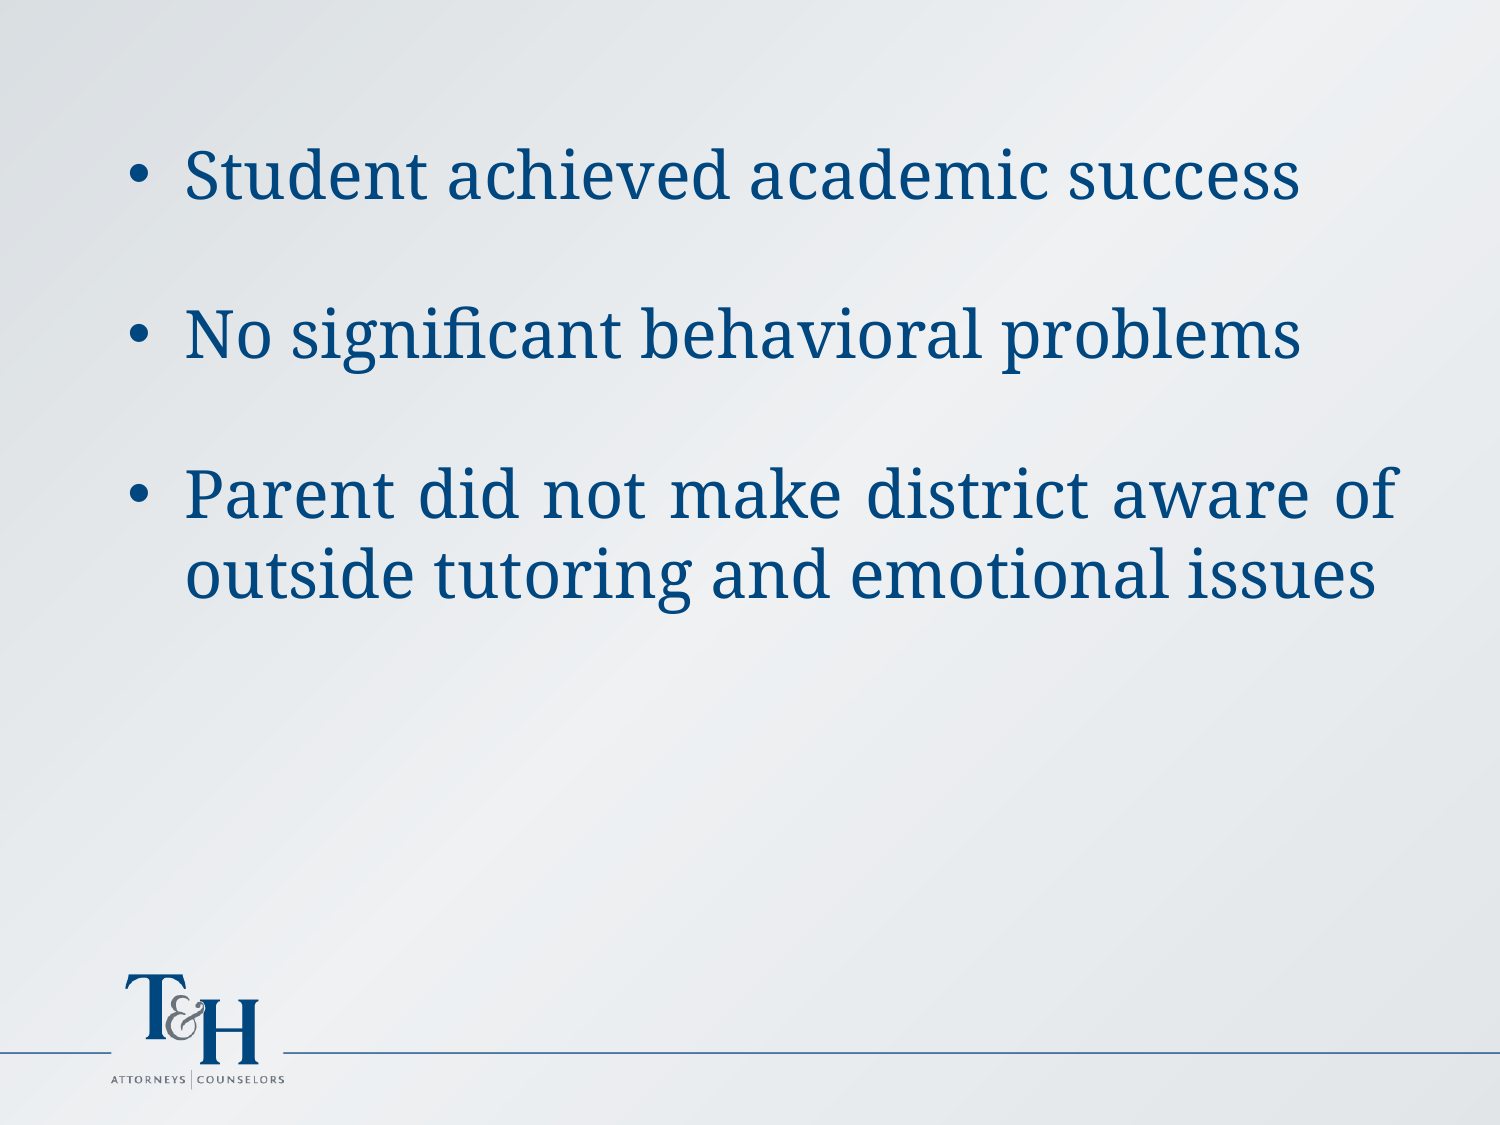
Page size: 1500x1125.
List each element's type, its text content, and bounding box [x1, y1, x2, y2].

picture [0, 0, 1500, 1125]
text_box Student achieved academic success No significant behavioral problems Parent did not make district aware of outside tutoring and emotional issues [112, 125, 1413, 830]
